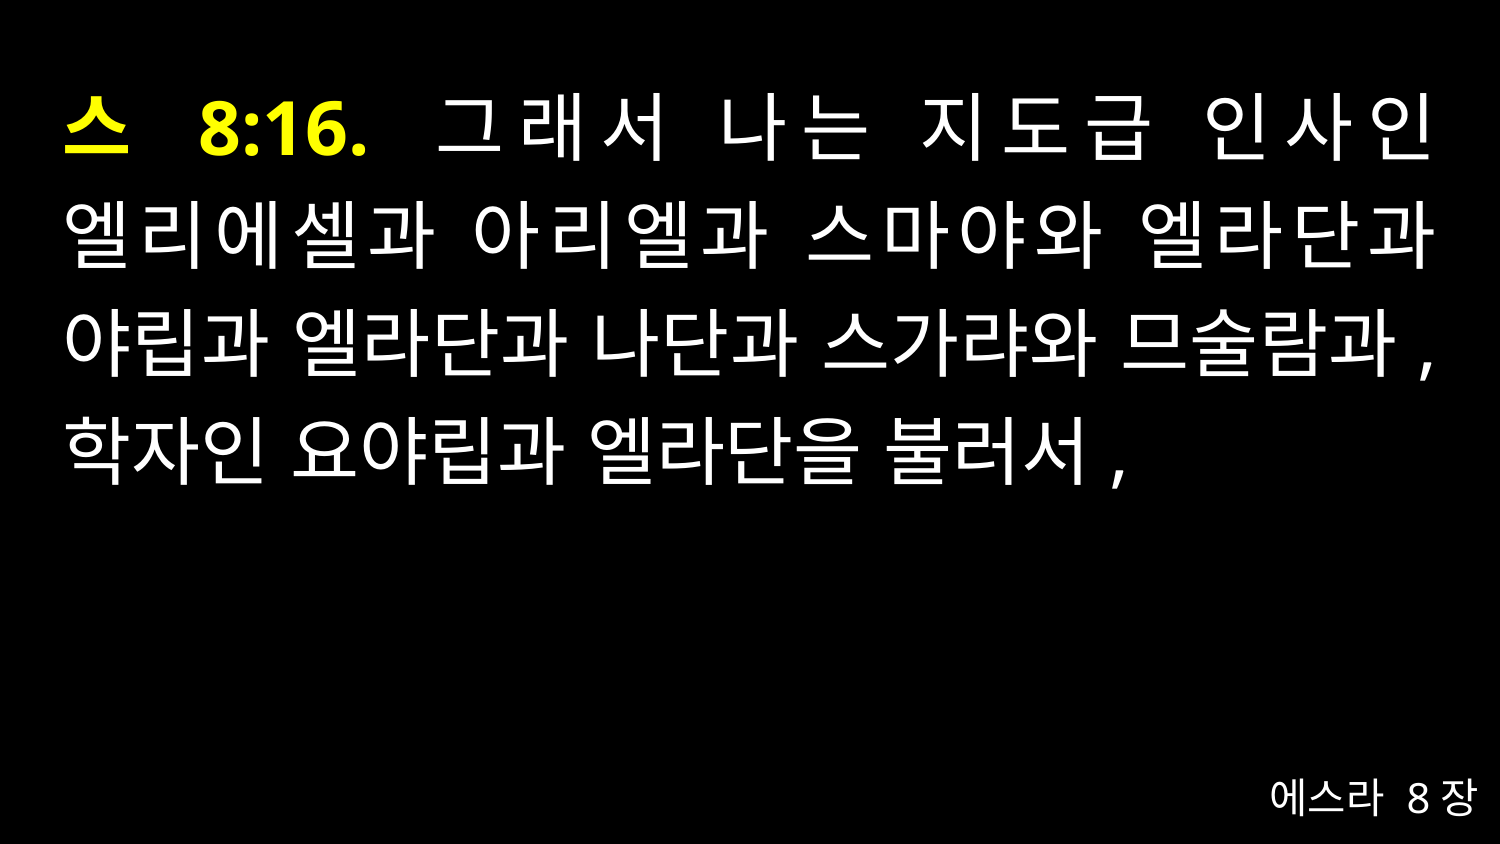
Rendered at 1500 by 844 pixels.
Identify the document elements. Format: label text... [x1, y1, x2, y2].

subtitle 에스라 8장 [916, 770, 1500, 844]
title 스 8:16. 그래서 나는 지도급 인사인 엘리에셀과 아리엘과 스마야와 엘라단과 야립과 엘라단과 나단과 스가랴와 므술람과, 학자인 요야립과 엘라단을 불러서, [0, 0, 1500, 844]
